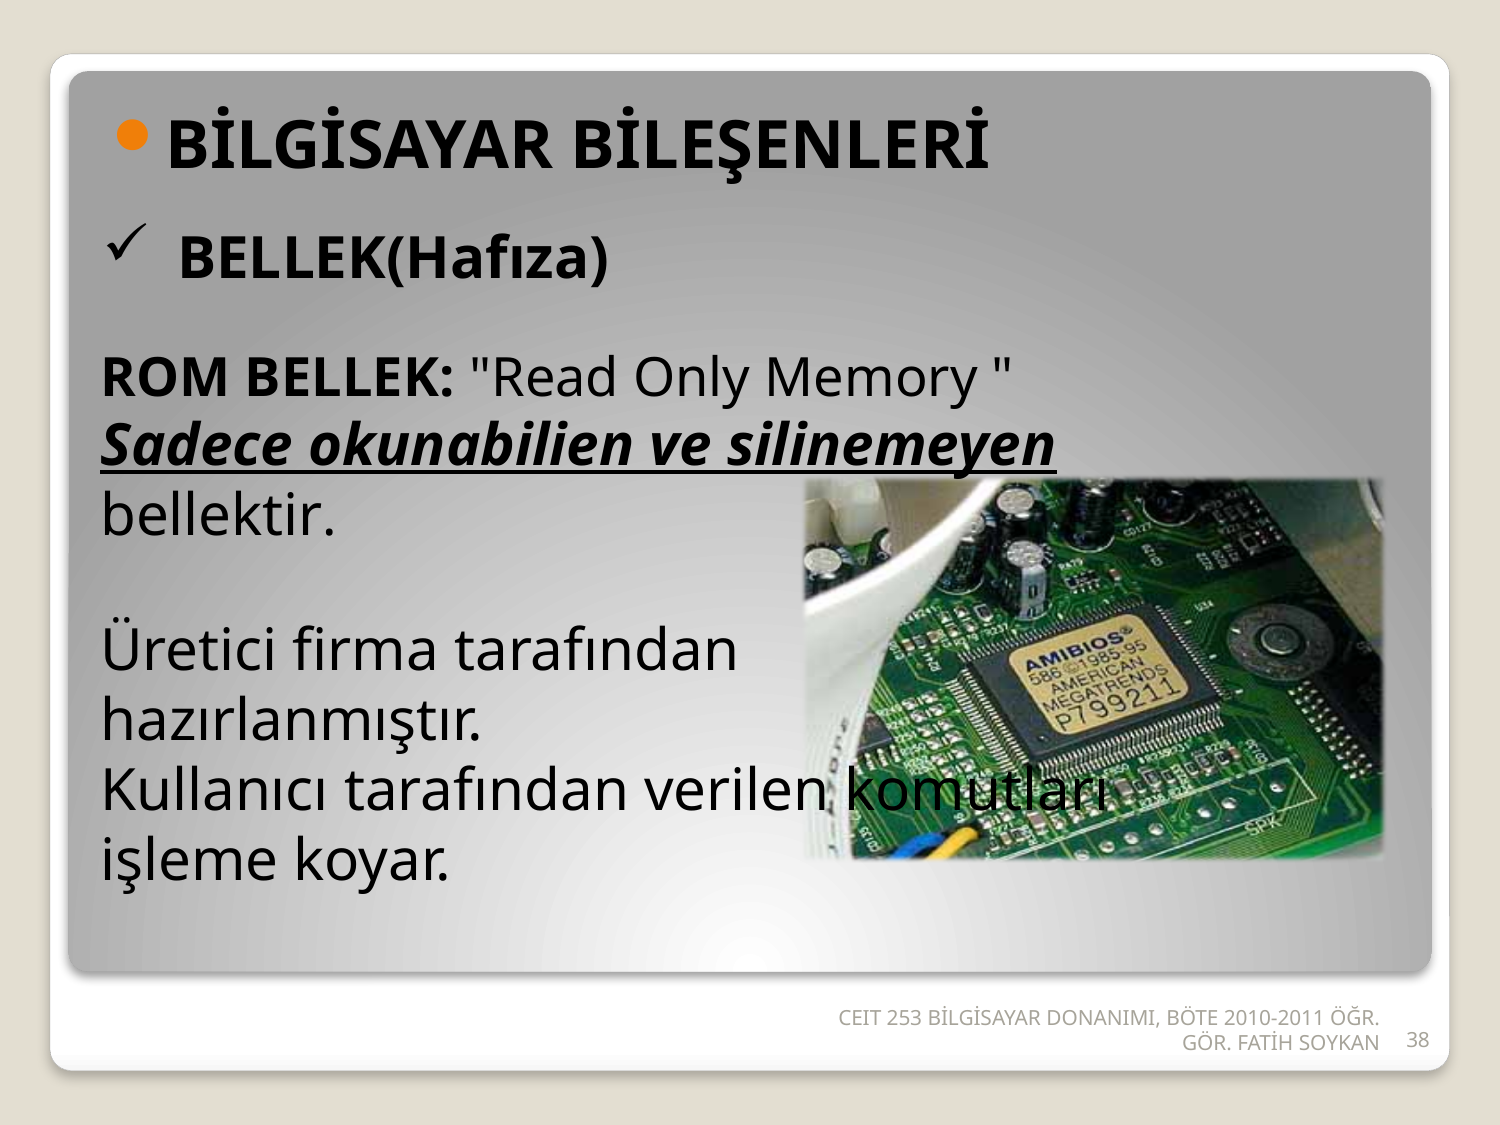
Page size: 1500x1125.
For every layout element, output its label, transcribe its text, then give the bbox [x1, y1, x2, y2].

footer CEIT 253 BİLGİSAYAR DONANIMI, BÖTE 2010-2011 ÖĞR. GÖR. FATİH SOYKAN [800, 1002, 1395, 1063]
list BİLGİSAYAR BİLEŞENLERİ [82, 86, 1425, 300]
text_box BELLEK(Hafıza) [87, 162, 1413, 298]
picture [799, 474, 1388, 863]
text_box ROM BELLEK: "Read Only Memory " Sadece okunabilien ve silinemeyen bellektir. Üretici firma tarafından hazırlanmıştır. Kullanıcı tarafından verilen komutları işleme koyar. [85, 334, 1138, 900]
slide_number 38 [1395, 1002, 1445, 1063]
